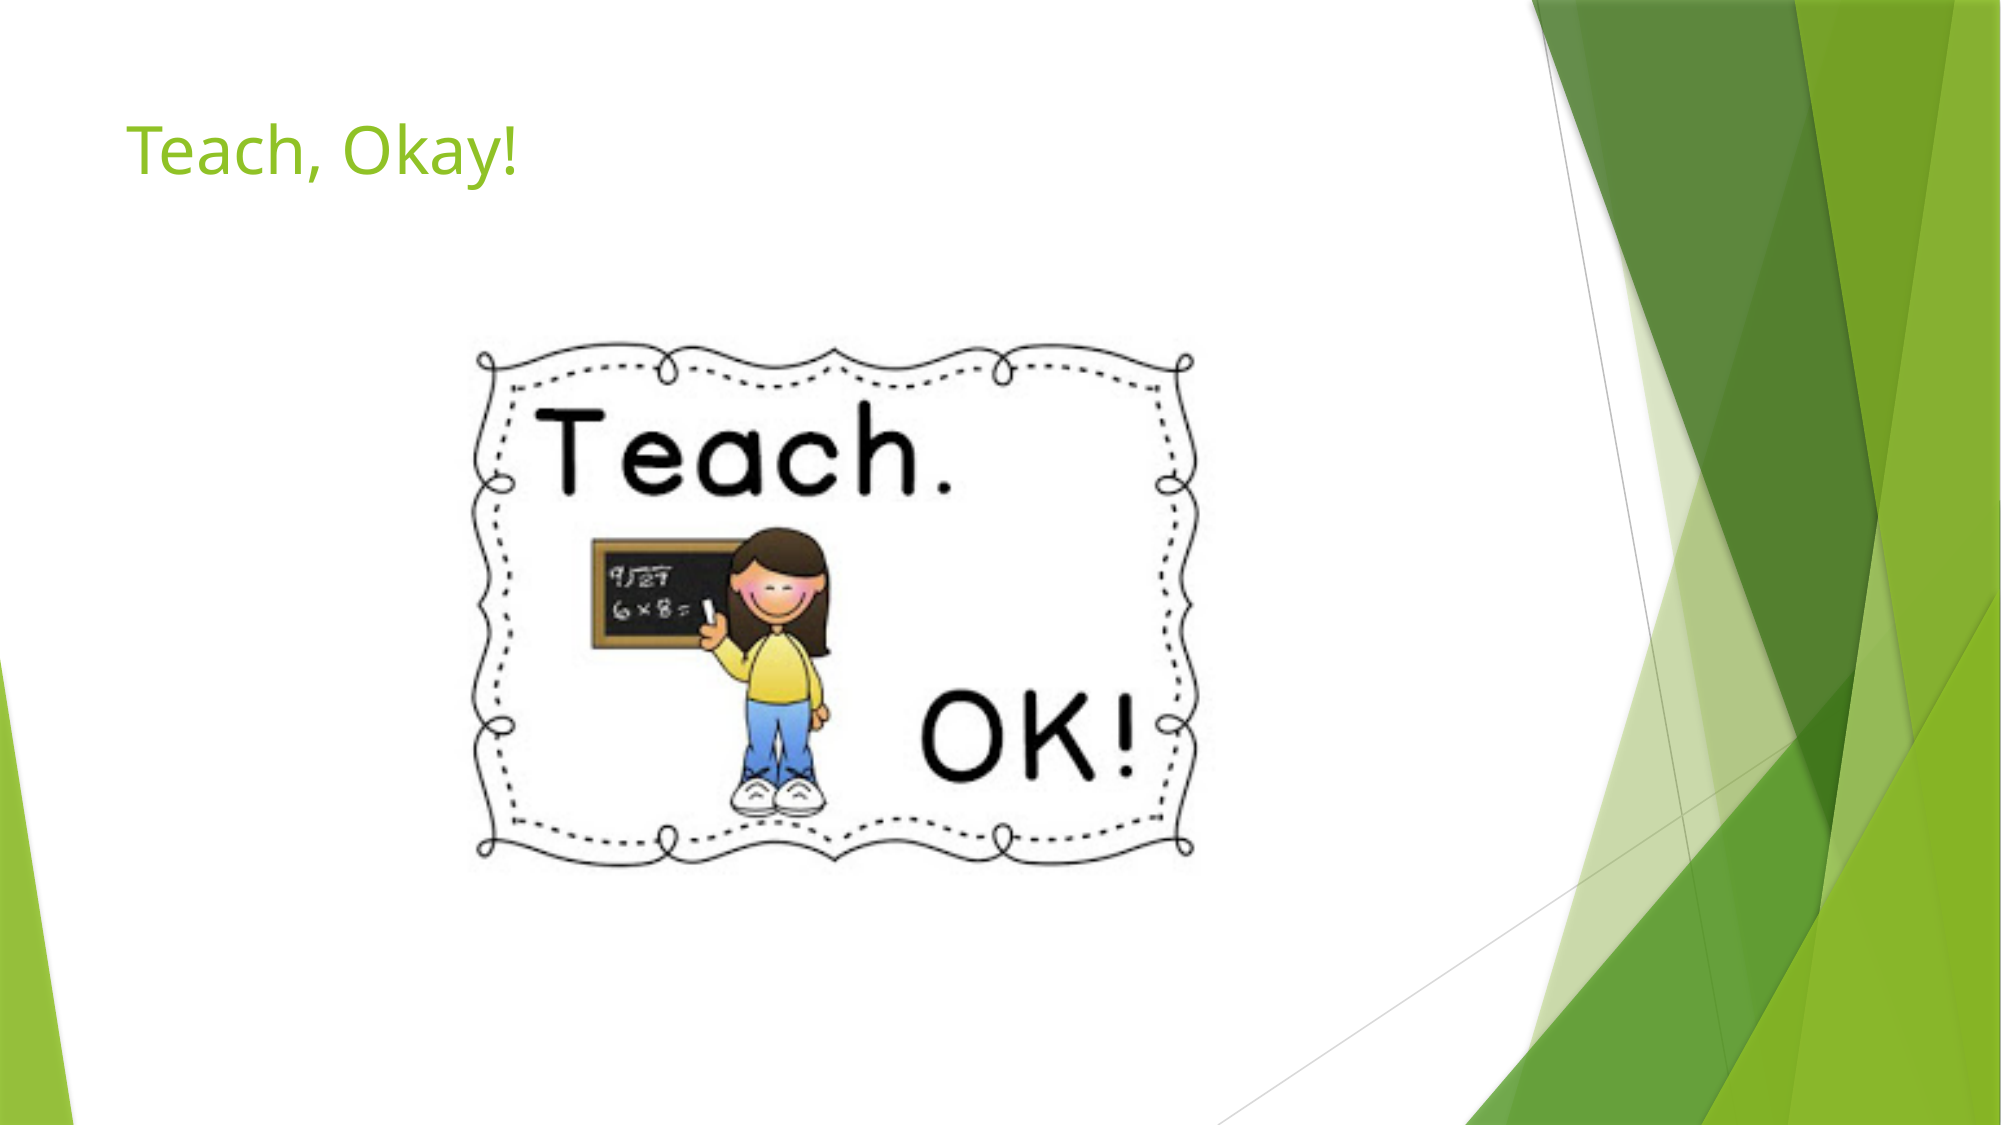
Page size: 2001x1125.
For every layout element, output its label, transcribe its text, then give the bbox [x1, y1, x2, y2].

picture [428, 316, 1257, 910]
title Teach, Okay! [111, 99, 1522, 317]
